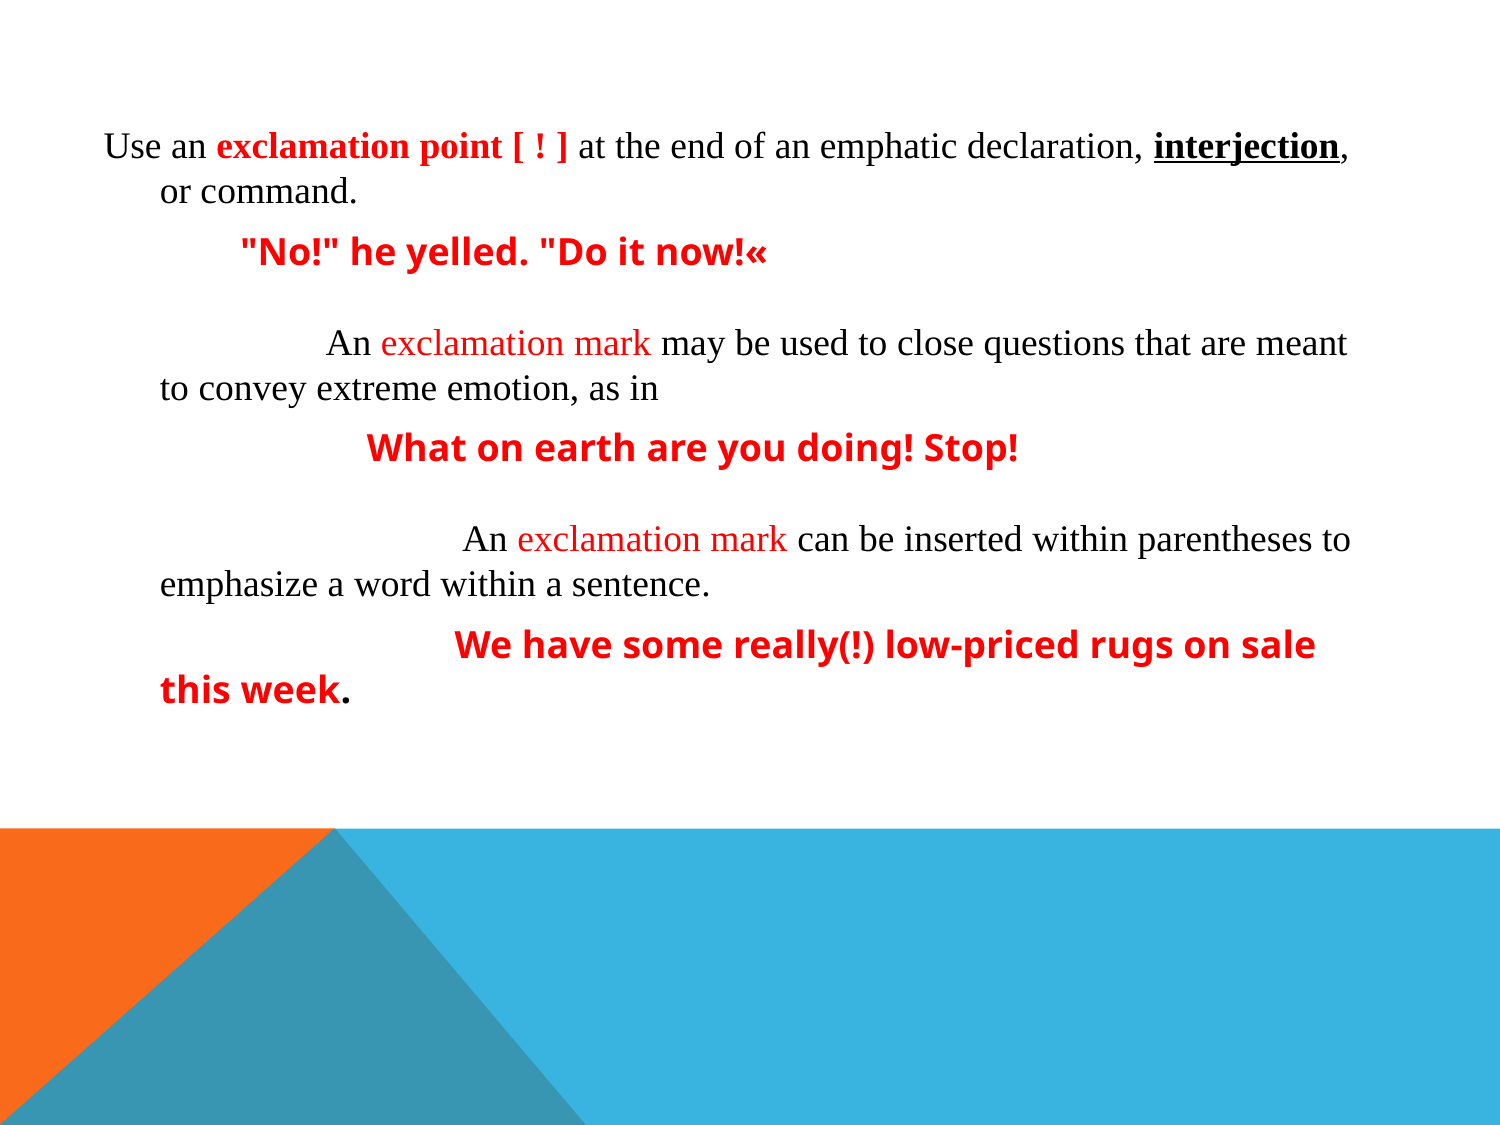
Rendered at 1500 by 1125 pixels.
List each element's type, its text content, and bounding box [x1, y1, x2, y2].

list Use an exclamation point [ ! ] at the end of an emphatic declaration, interjection, or command. "No!" he yelled. "Do it now!« An exclamation mark may be used to close questions that are meant to convey extreme emotion, as in What on earth are you doing! Stop! An exclamation mark can be inserted within parentheses to emphasize a word within a sentence. We have some really(!) low-priced rugs on sale this week. [88, 113, 1369, 768]
